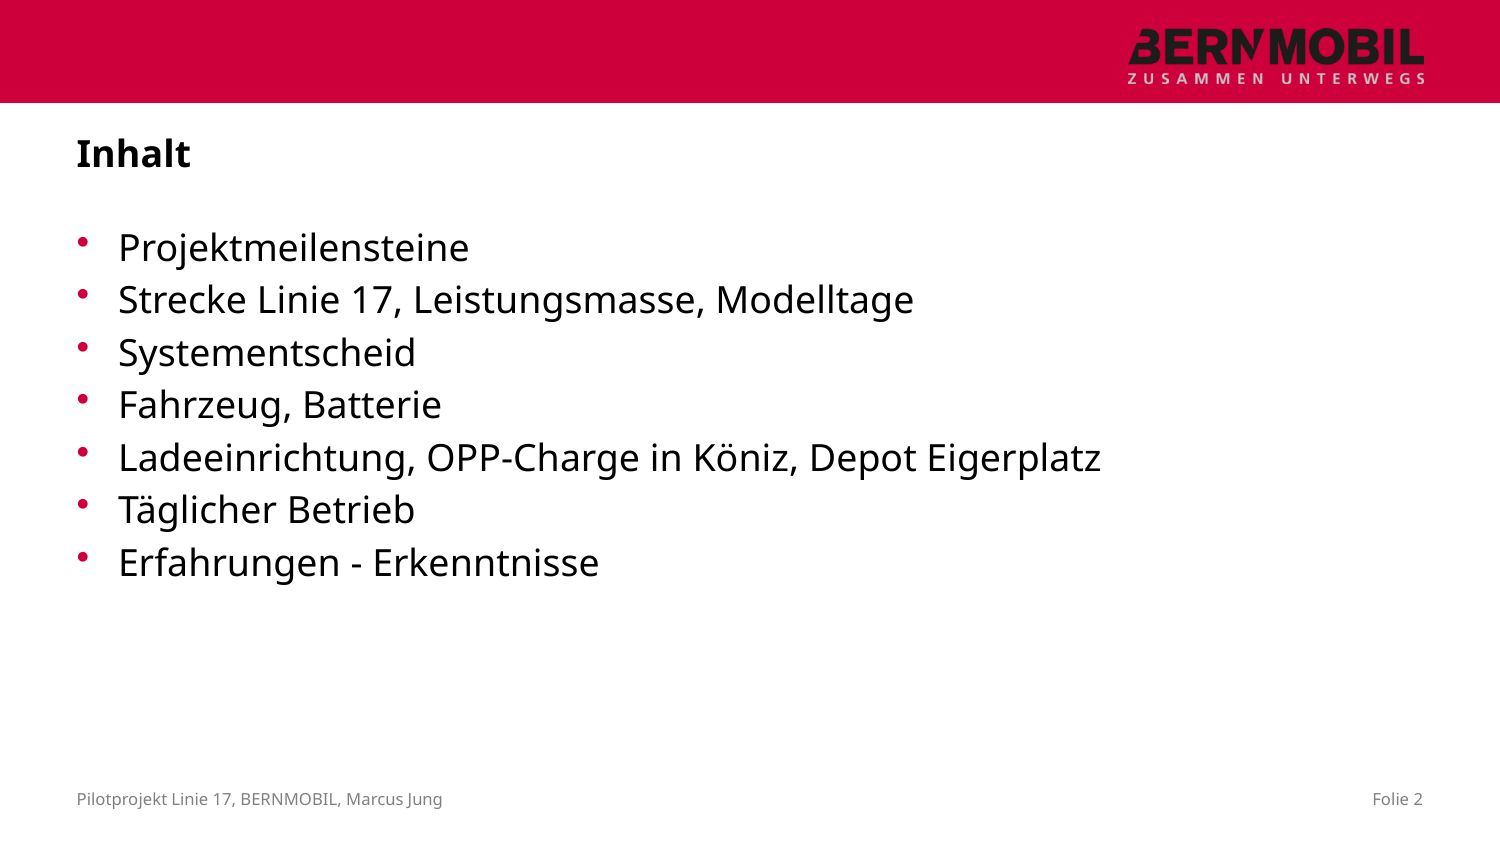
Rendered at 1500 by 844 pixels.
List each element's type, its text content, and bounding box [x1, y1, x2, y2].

list Projektmeilensteine Strecke Linie 17, Leistungsmasse, Modelltage Systementscheid Fahrzeug, Batterie Ladeeinrichtung, OPP-Charge in Köniz, Depot Eigerplatz Täglicher Betrieb Erfahrungen - Erkenntnisse [76, 223, 1424, 750]
picture [1128, 28, 1424, 84]
footer Pilotprojekt Linie 17, BERNMOBIL, Marcus Jung [76, 776, 1045, 812]
title Inhalt [76, 129, 1424, 192]
slide_number Folie 2 [1068, 776, 1424, 812]
